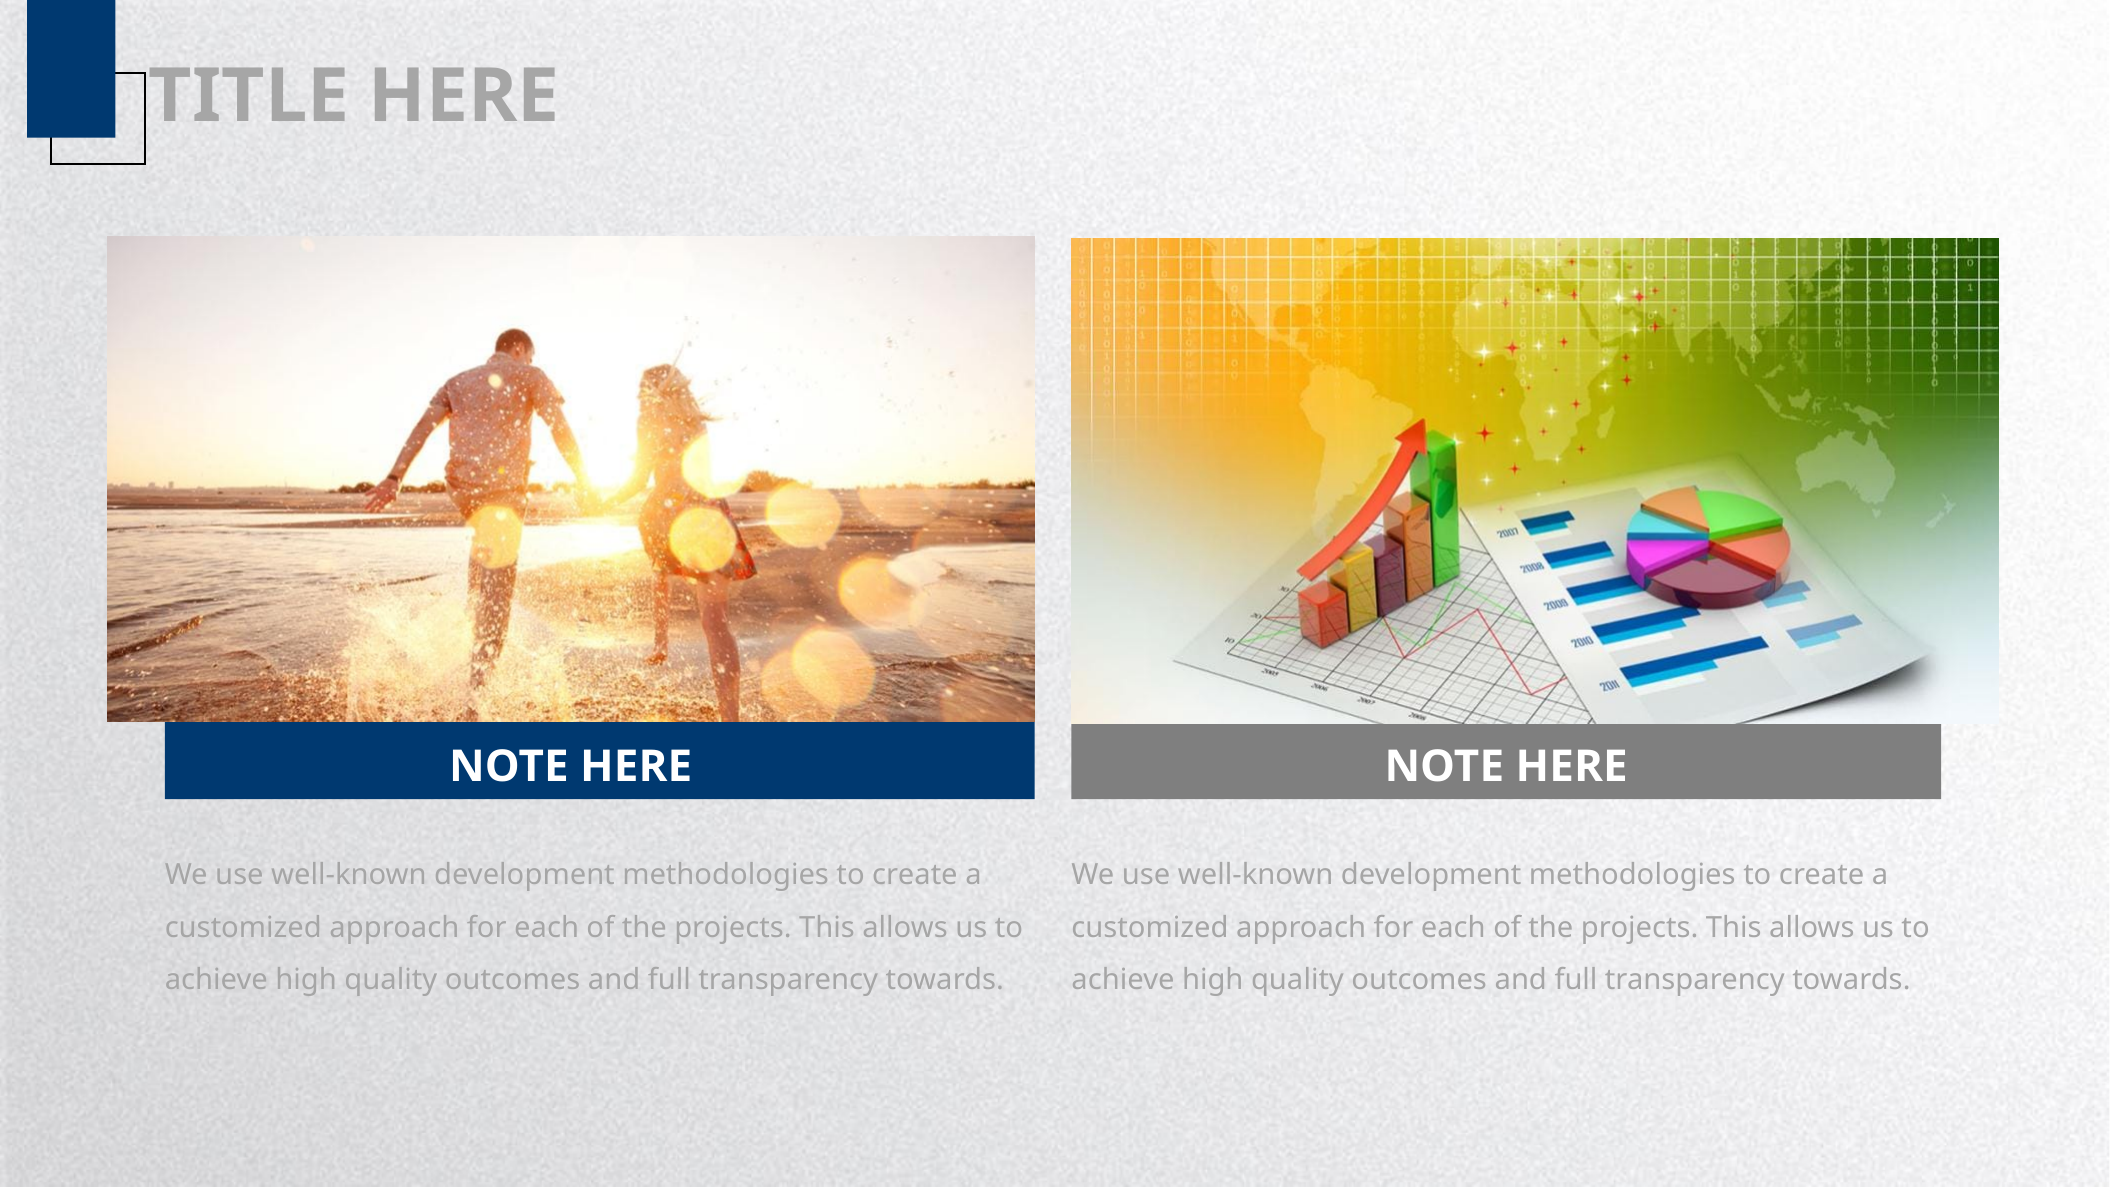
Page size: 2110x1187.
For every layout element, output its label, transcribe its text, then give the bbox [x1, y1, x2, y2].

text_box NOTE HERE [300, 737, 842, 790]
picture [0, 0, 2110, 1187]
text_box We use well-known development methodologies to create a customized approach for each of the projects. This allows us to achieve high quality outcomes and full transparency towards. [164, 838, 1035, 996]
text_box [26, 0, 116, 139]
text_box TITLE HERE [149, 46, 561, 137]
text_box [50, 72, 146, 165]
text_box [1071, 724, 1942, 800]
text_box NOTE HERE [1235, 737, 1778, 790]
text_box [164, 722, 1035, 800]
text_box We use well-known development methodologies to create a customized approach for each of the projects. This allows us to achieve high quality outcomes and full transparency towards. [1071, 838, 1976, 996]
